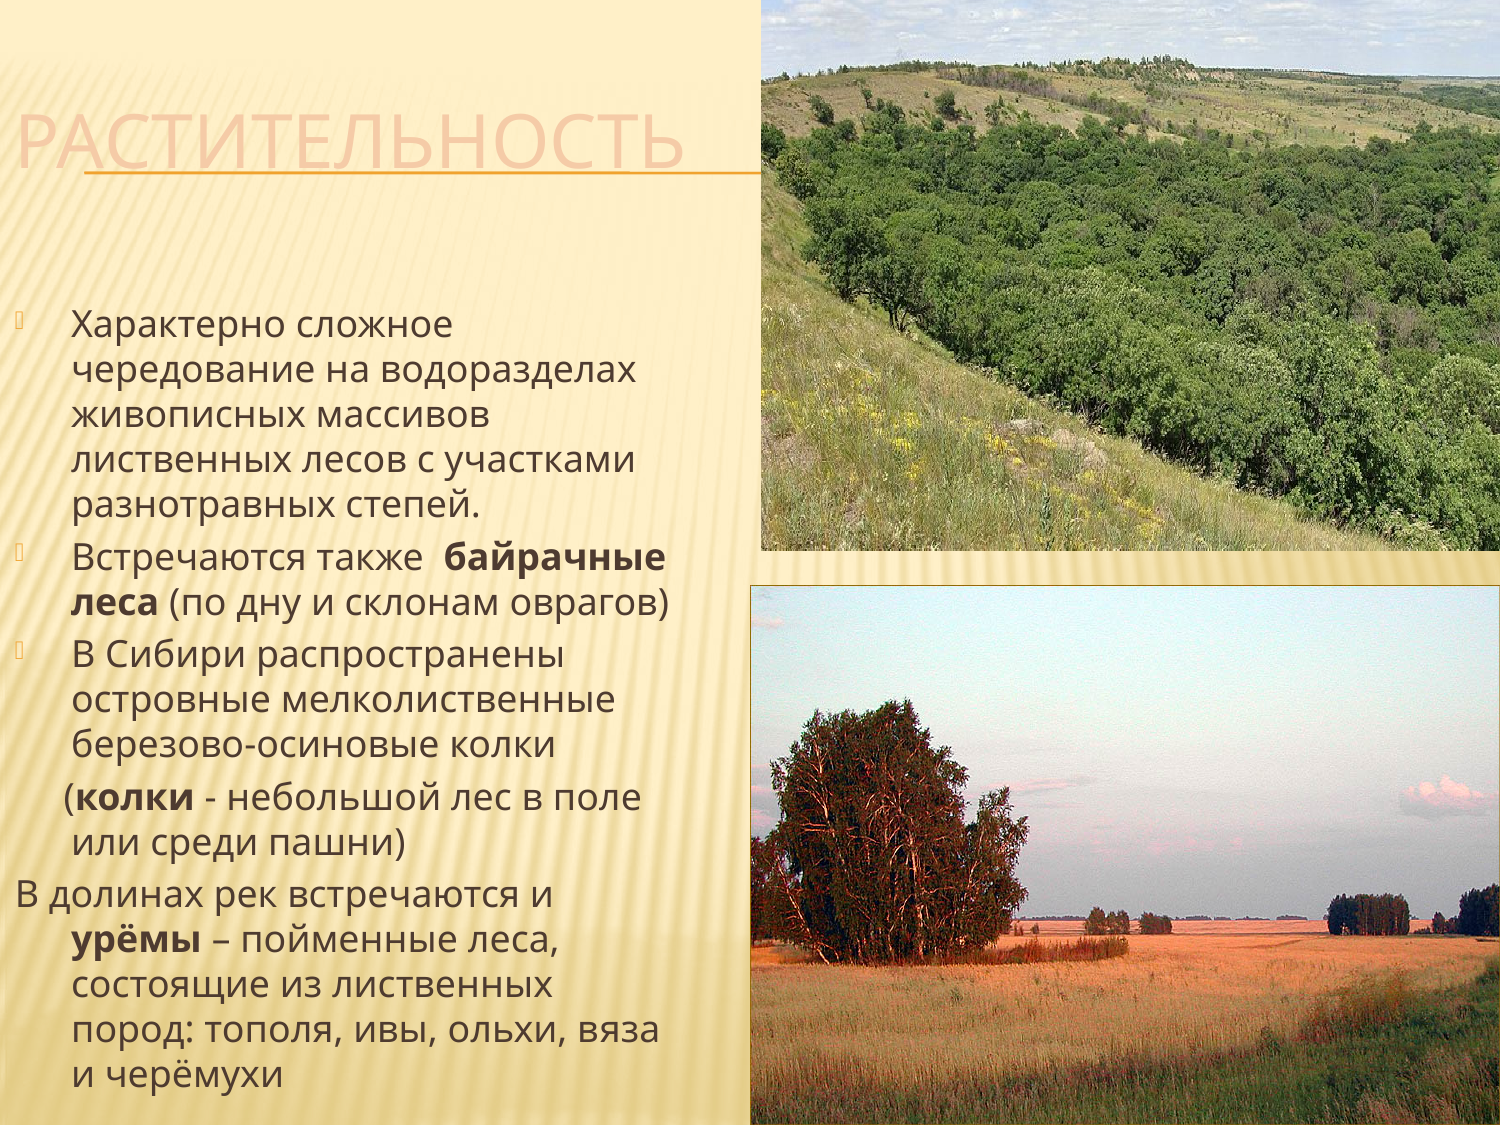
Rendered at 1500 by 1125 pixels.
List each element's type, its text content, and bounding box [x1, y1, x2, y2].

picture [749, 585, 1500, 1125]
picture [761, 0, 1500, 552]
list Характерно сложное чередование на водоразделах живописных массивов лиственных лесов с участками разнотравных степей. Встречаются также байрачные леса (по дну и склонам оврагов) В Сибири распространены островные мелколиственные березово-осиновые колки (колки - небольшой лес в поле или среди пашни) В долинах рек встречаются и урёмы – пойменные леса, состоящие из лиственных пород: тополя, ивы, ольхи, вяза и черёмухи [0, 292, 692, 1071]
title Растительность [0, 45, 751, 233]
